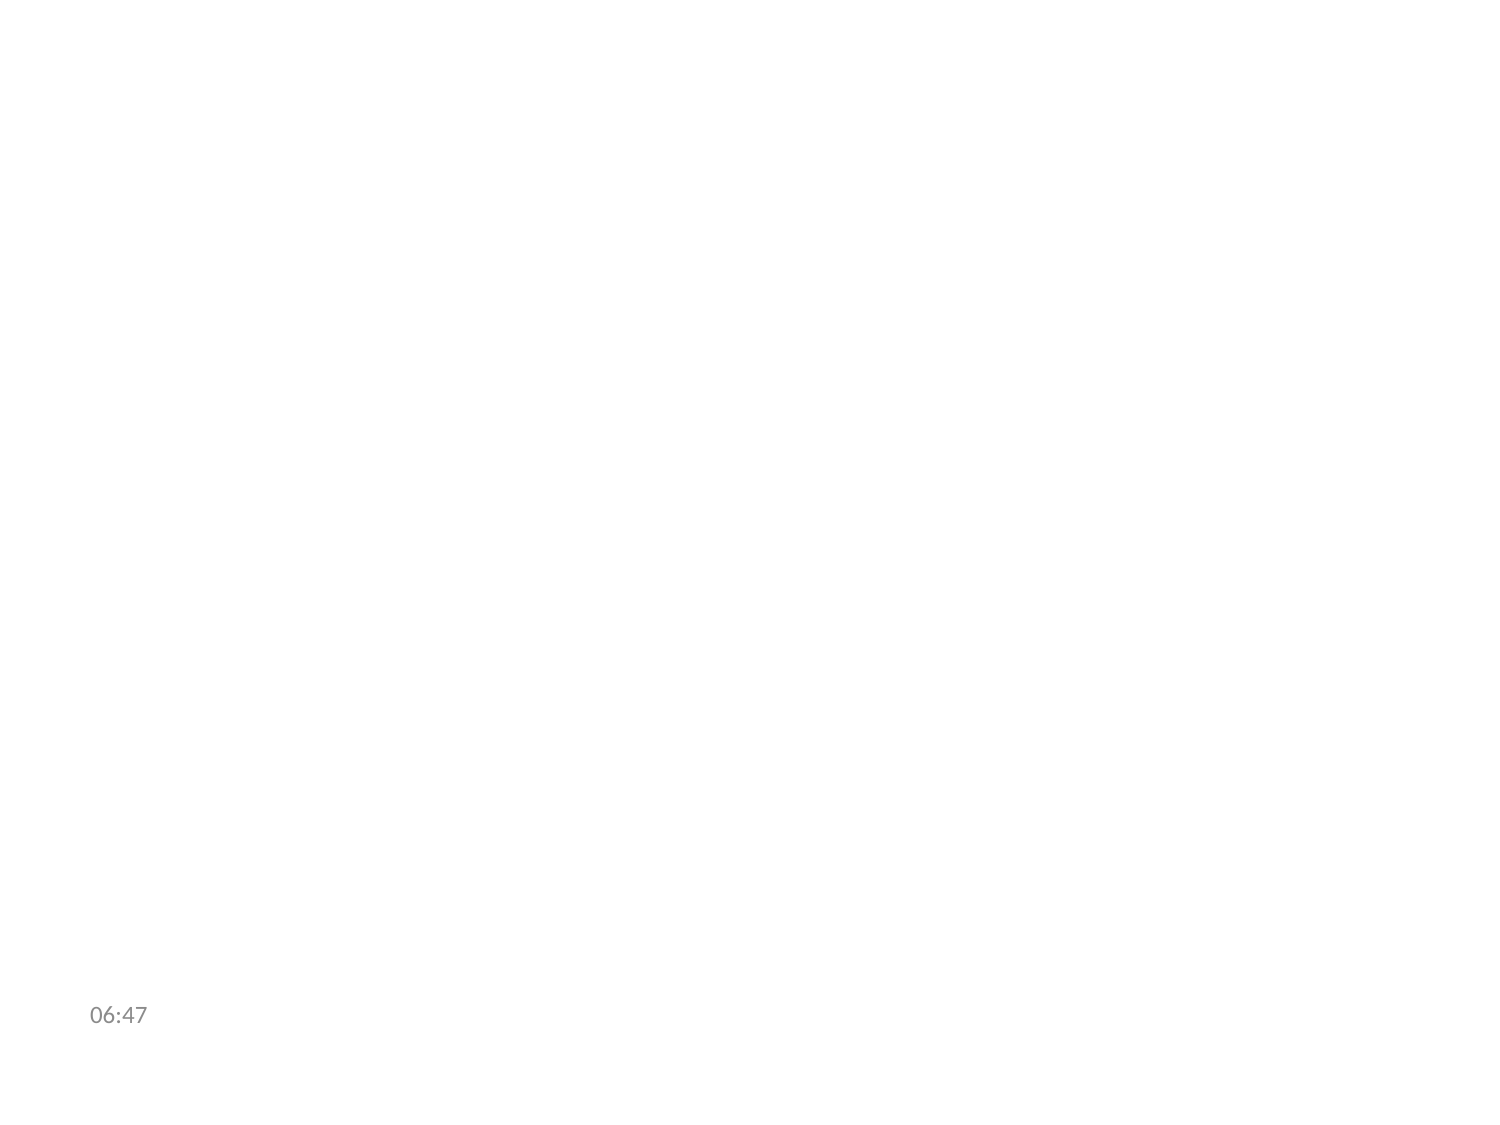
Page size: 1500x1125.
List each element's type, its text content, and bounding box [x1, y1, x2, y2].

text_box 15:35 [75, 983, 425, 1044]
